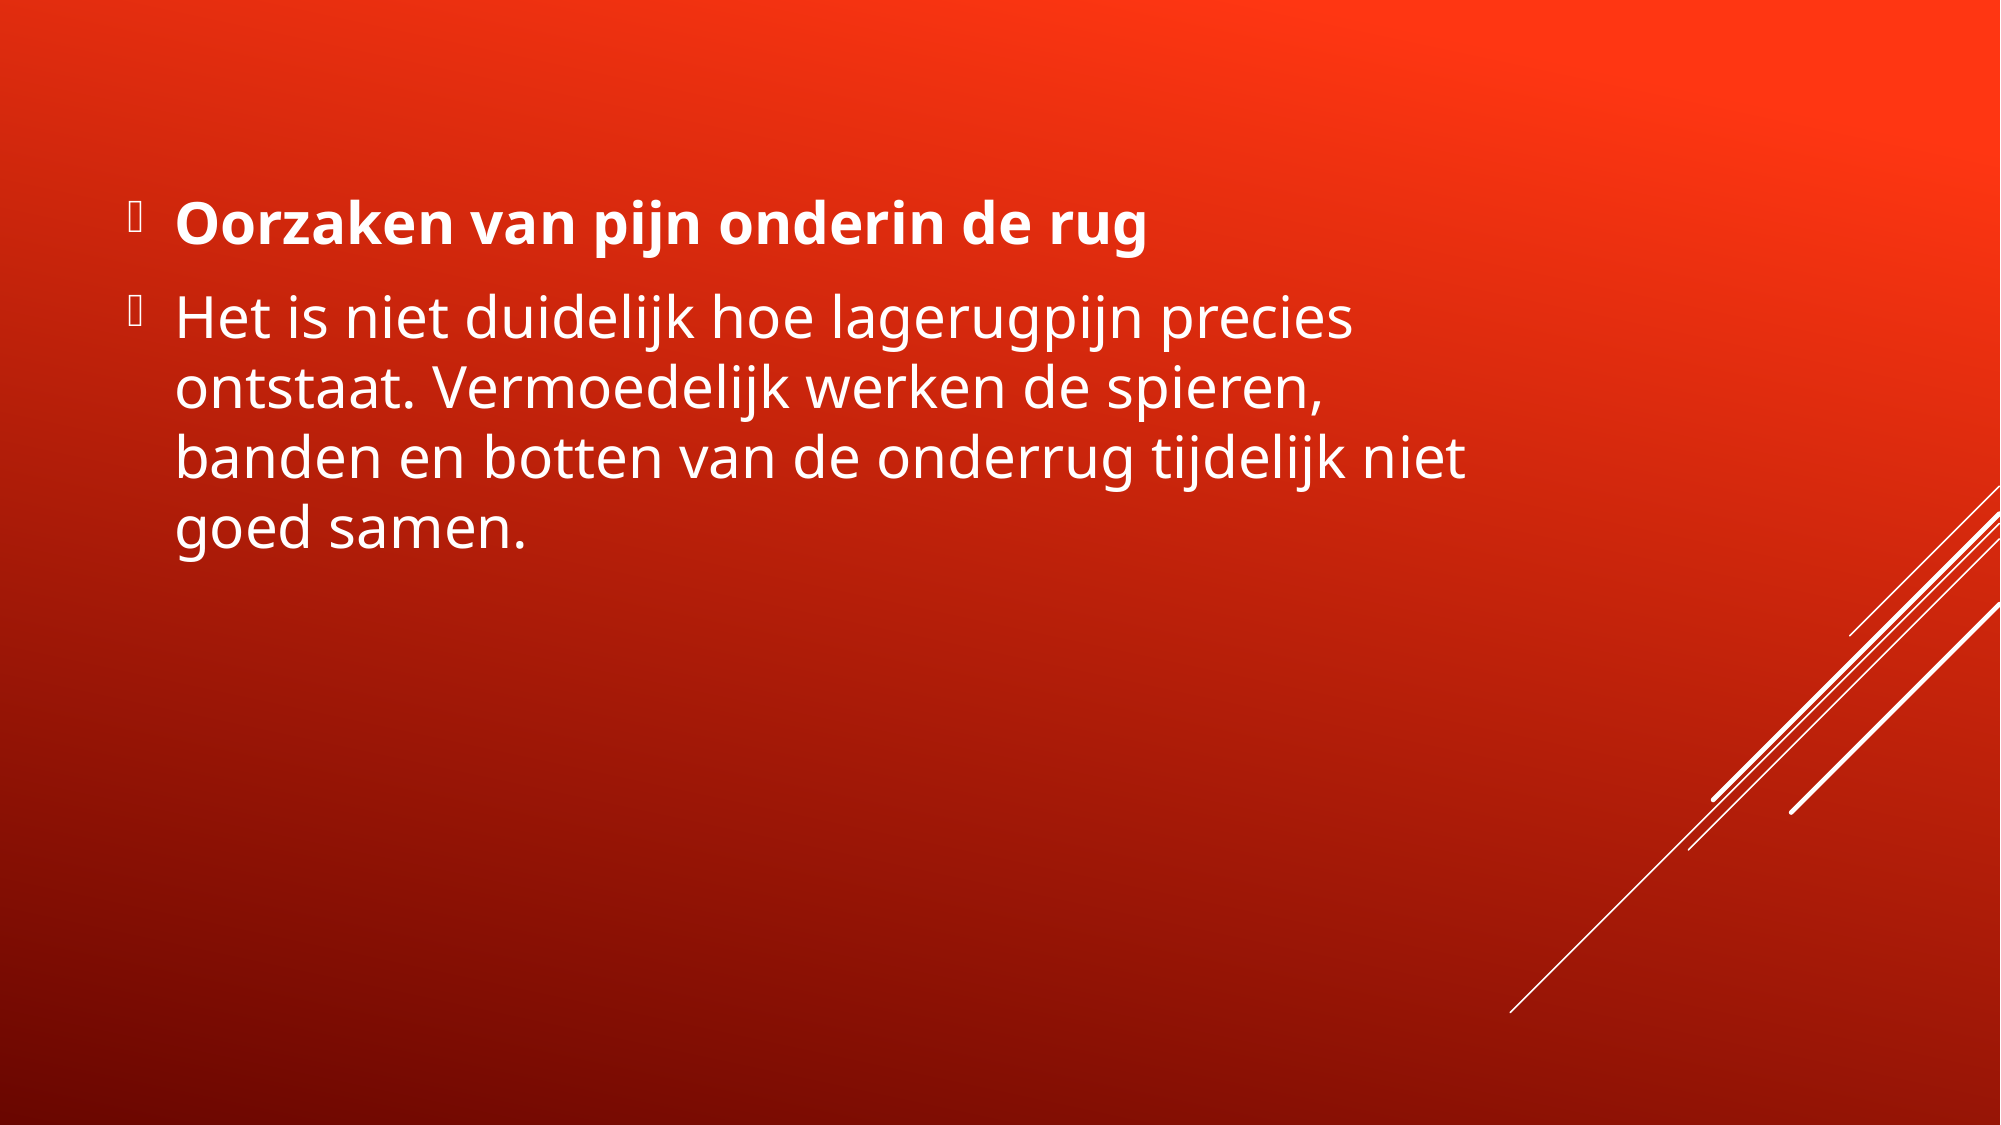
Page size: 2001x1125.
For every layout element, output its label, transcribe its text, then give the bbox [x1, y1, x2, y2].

list Oorzaken van pijn onderin de rug Het is niet duidelijk hoe lagerugpijn precies ontstaat. Vermoedelijk werken de spieren, banden en botten van de onderrug tijdelijk niet goed samen. [112, 112, 1513, 706]
